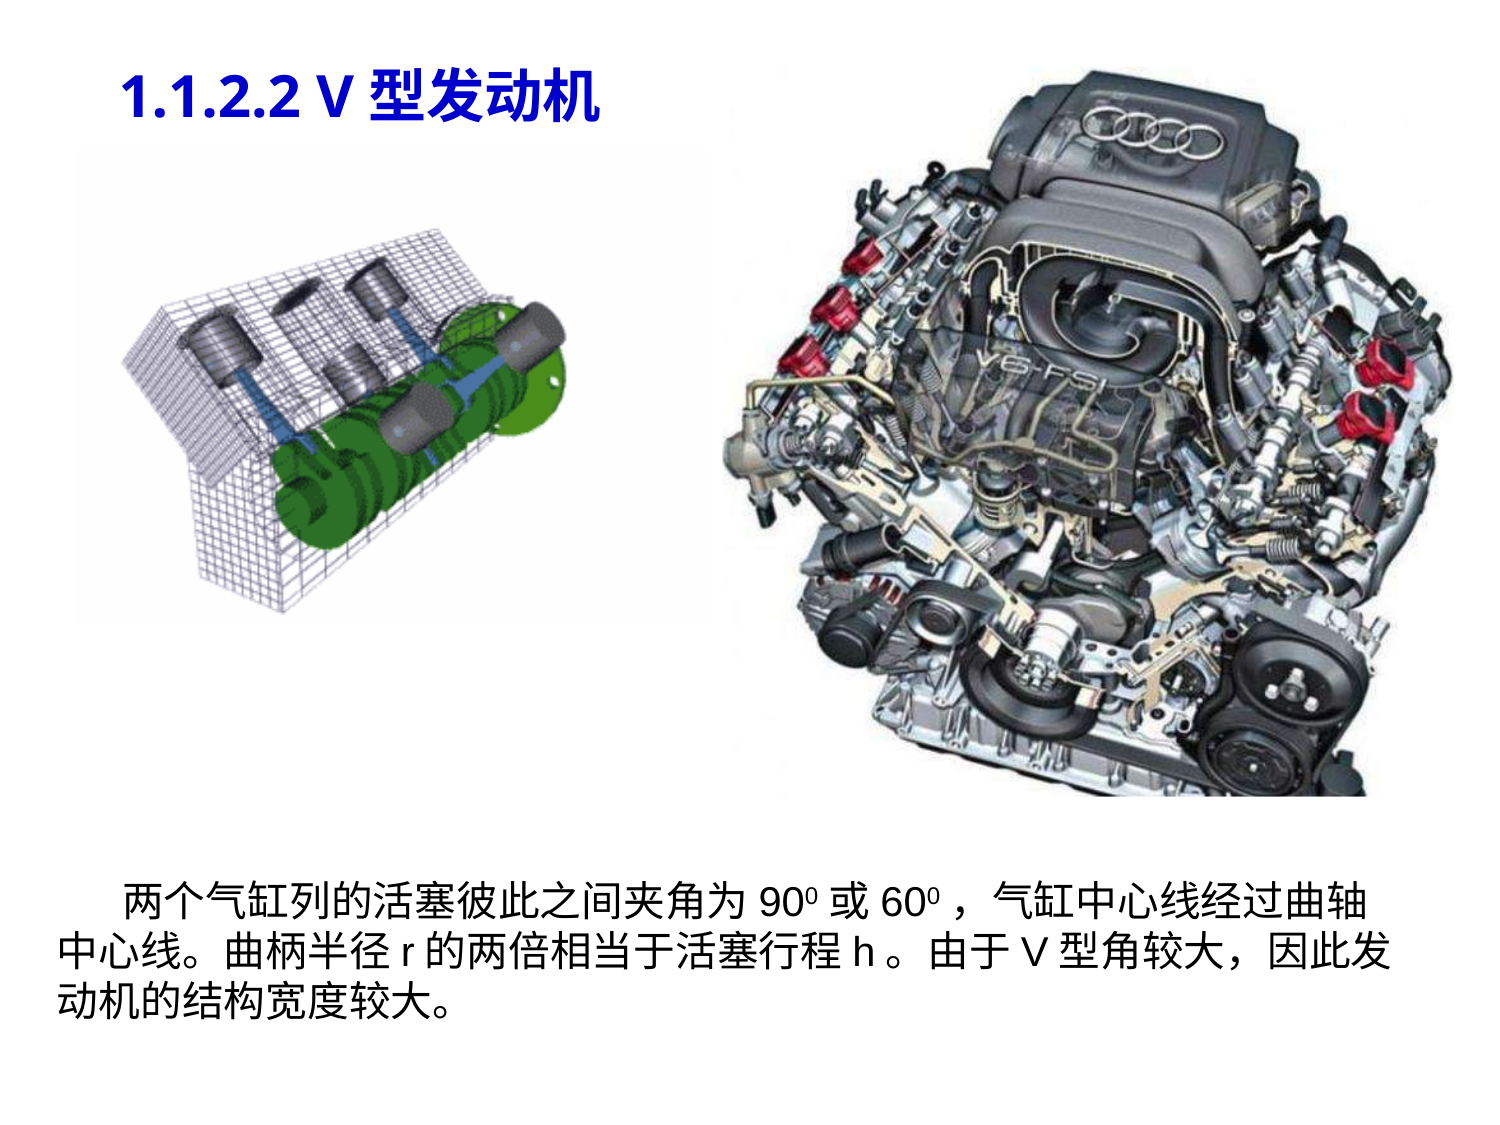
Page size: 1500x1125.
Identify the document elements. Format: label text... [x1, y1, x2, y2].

text_box 两个气缸列的活塞彼此之间夹角为900或600，气缸中心线经过曲轴中心线。曲柄半径r的两倍相当于活塞行程h。由于V型角较大，因此发动机的结构宽度较大。 [42, 867, 1425, 1033]
text_box 1.1.2.2 V型发动机 [103, 51, 744, 137]
picture [74, 150, 707, 625]
picture [722, 66, 1454, 798]
